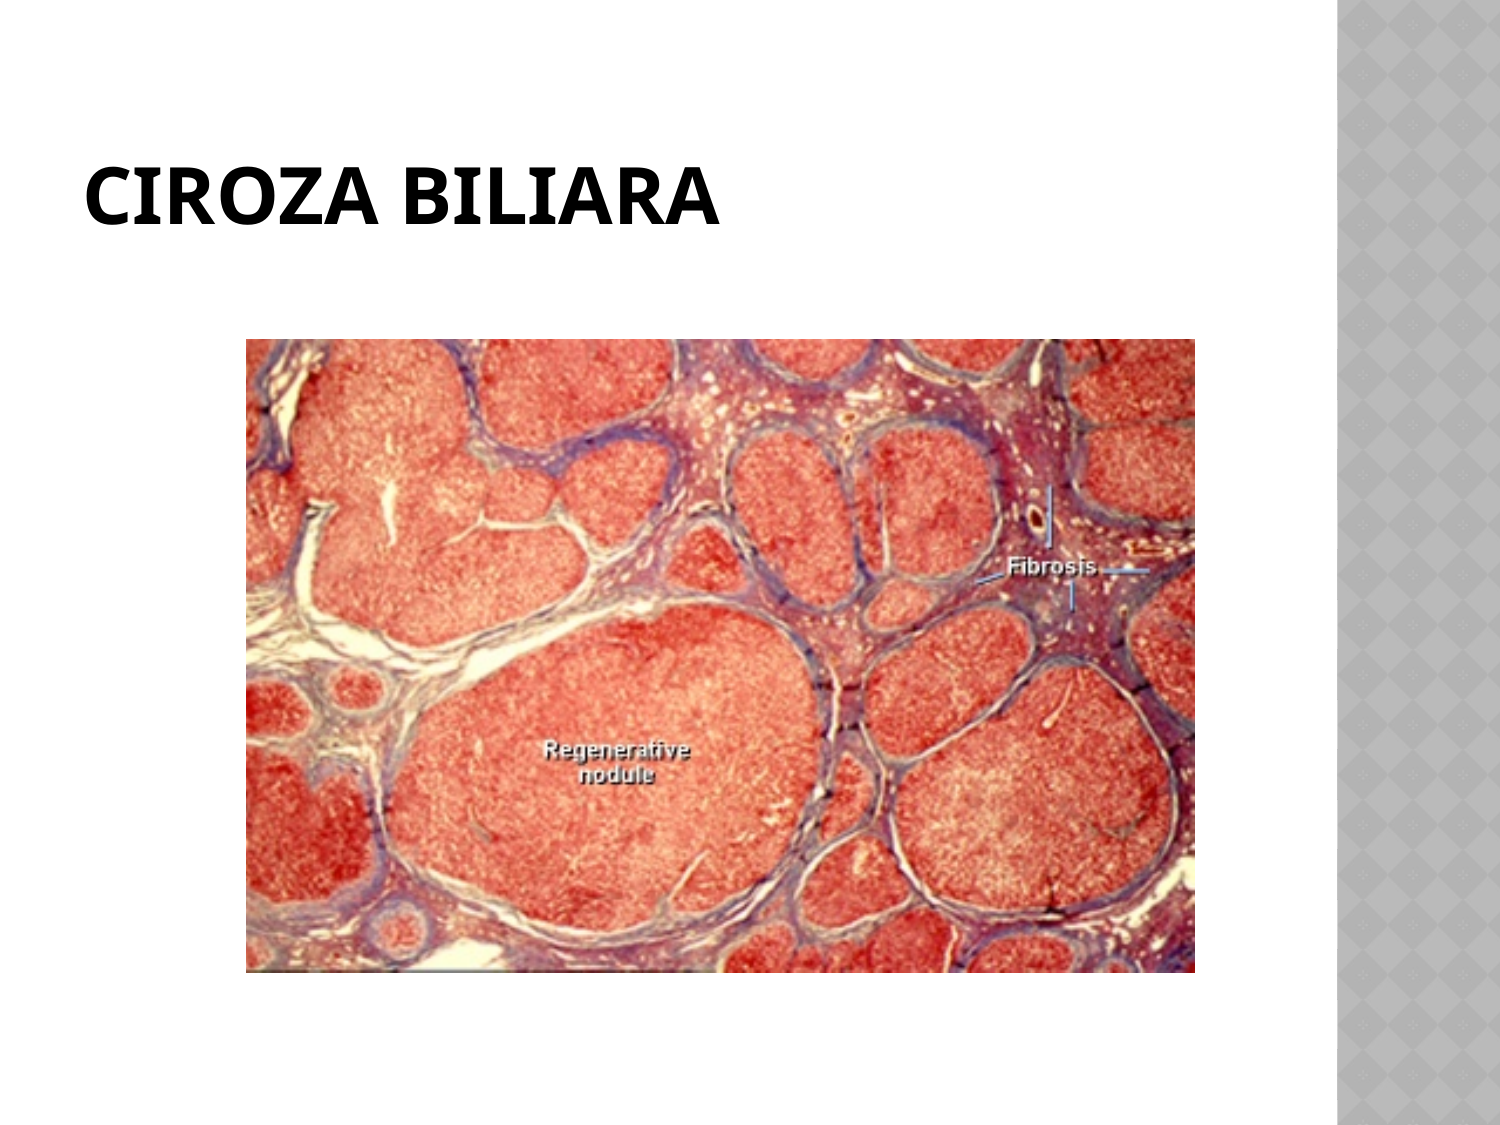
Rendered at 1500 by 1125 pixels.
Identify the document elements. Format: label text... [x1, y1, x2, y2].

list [245, 339, 1195, 973]
title Ciroza biliara [75, 52, 1263, 240]
